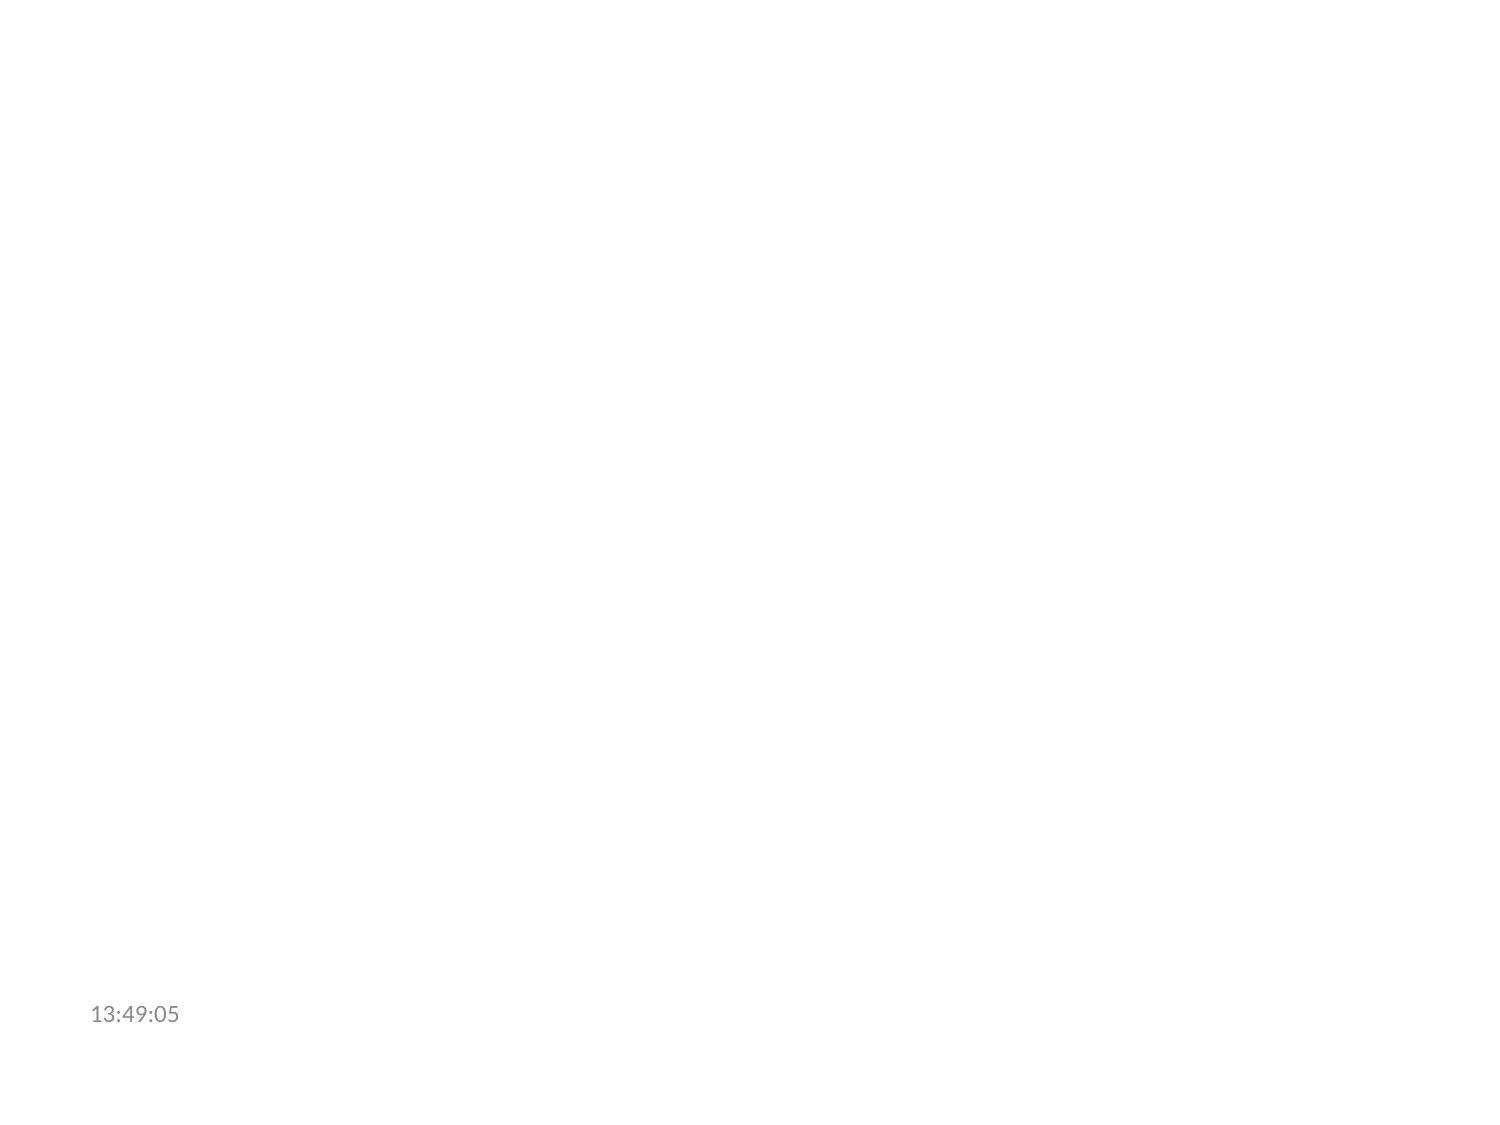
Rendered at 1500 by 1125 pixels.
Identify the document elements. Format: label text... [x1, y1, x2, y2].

text_box 15:35:09 [75, 982, 425, 1043]
